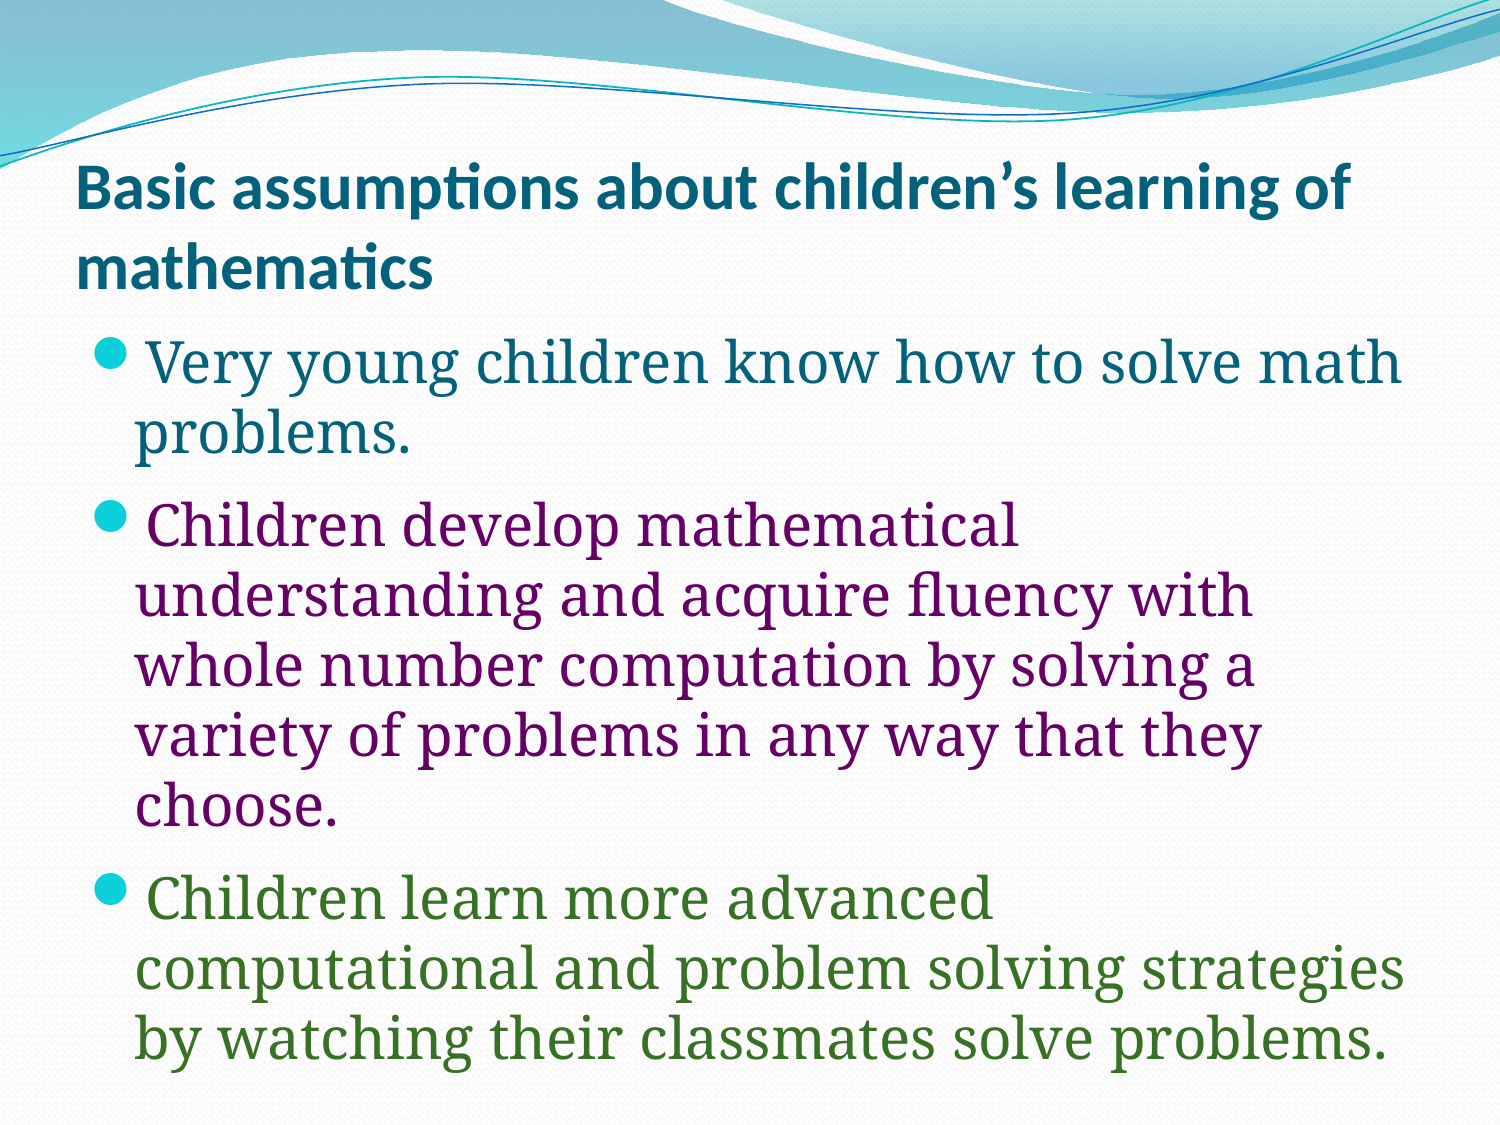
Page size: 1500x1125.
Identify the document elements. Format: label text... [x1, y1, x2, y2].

list Very young children know how to solve math problems. Children develop mathematical understanding and acquire fluency with whole number computation by solving a variety of problems in any way that they choose. Children learn more advanced computational and problem solving strategies by watching their classmates solve problems. [75, 317, 1425, 1038]
title Basic assumptions about children’s learning of mathematics [75, 115, 1425, 303]
